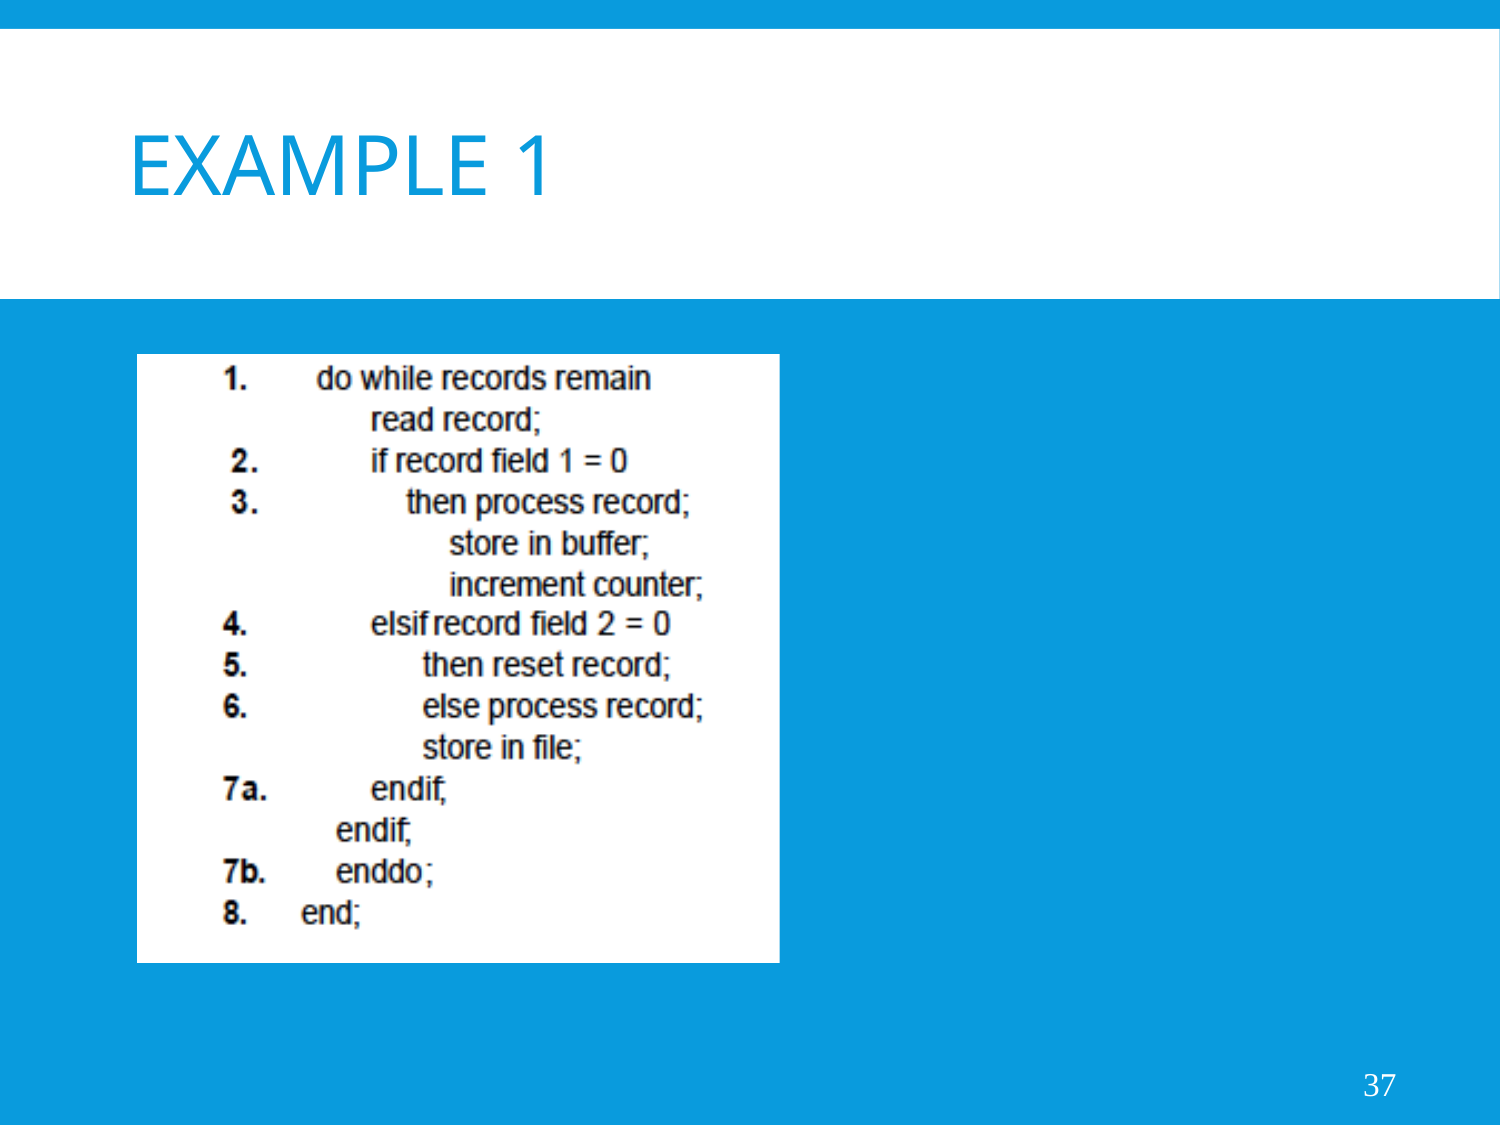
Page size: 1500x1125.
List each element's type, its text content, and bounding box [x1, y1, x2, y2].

slide_number 37 [1355, 1053, 1473, 1114]
title Example 1 [112, 46, 1388, 294]
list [136, 354, 780, 963]
